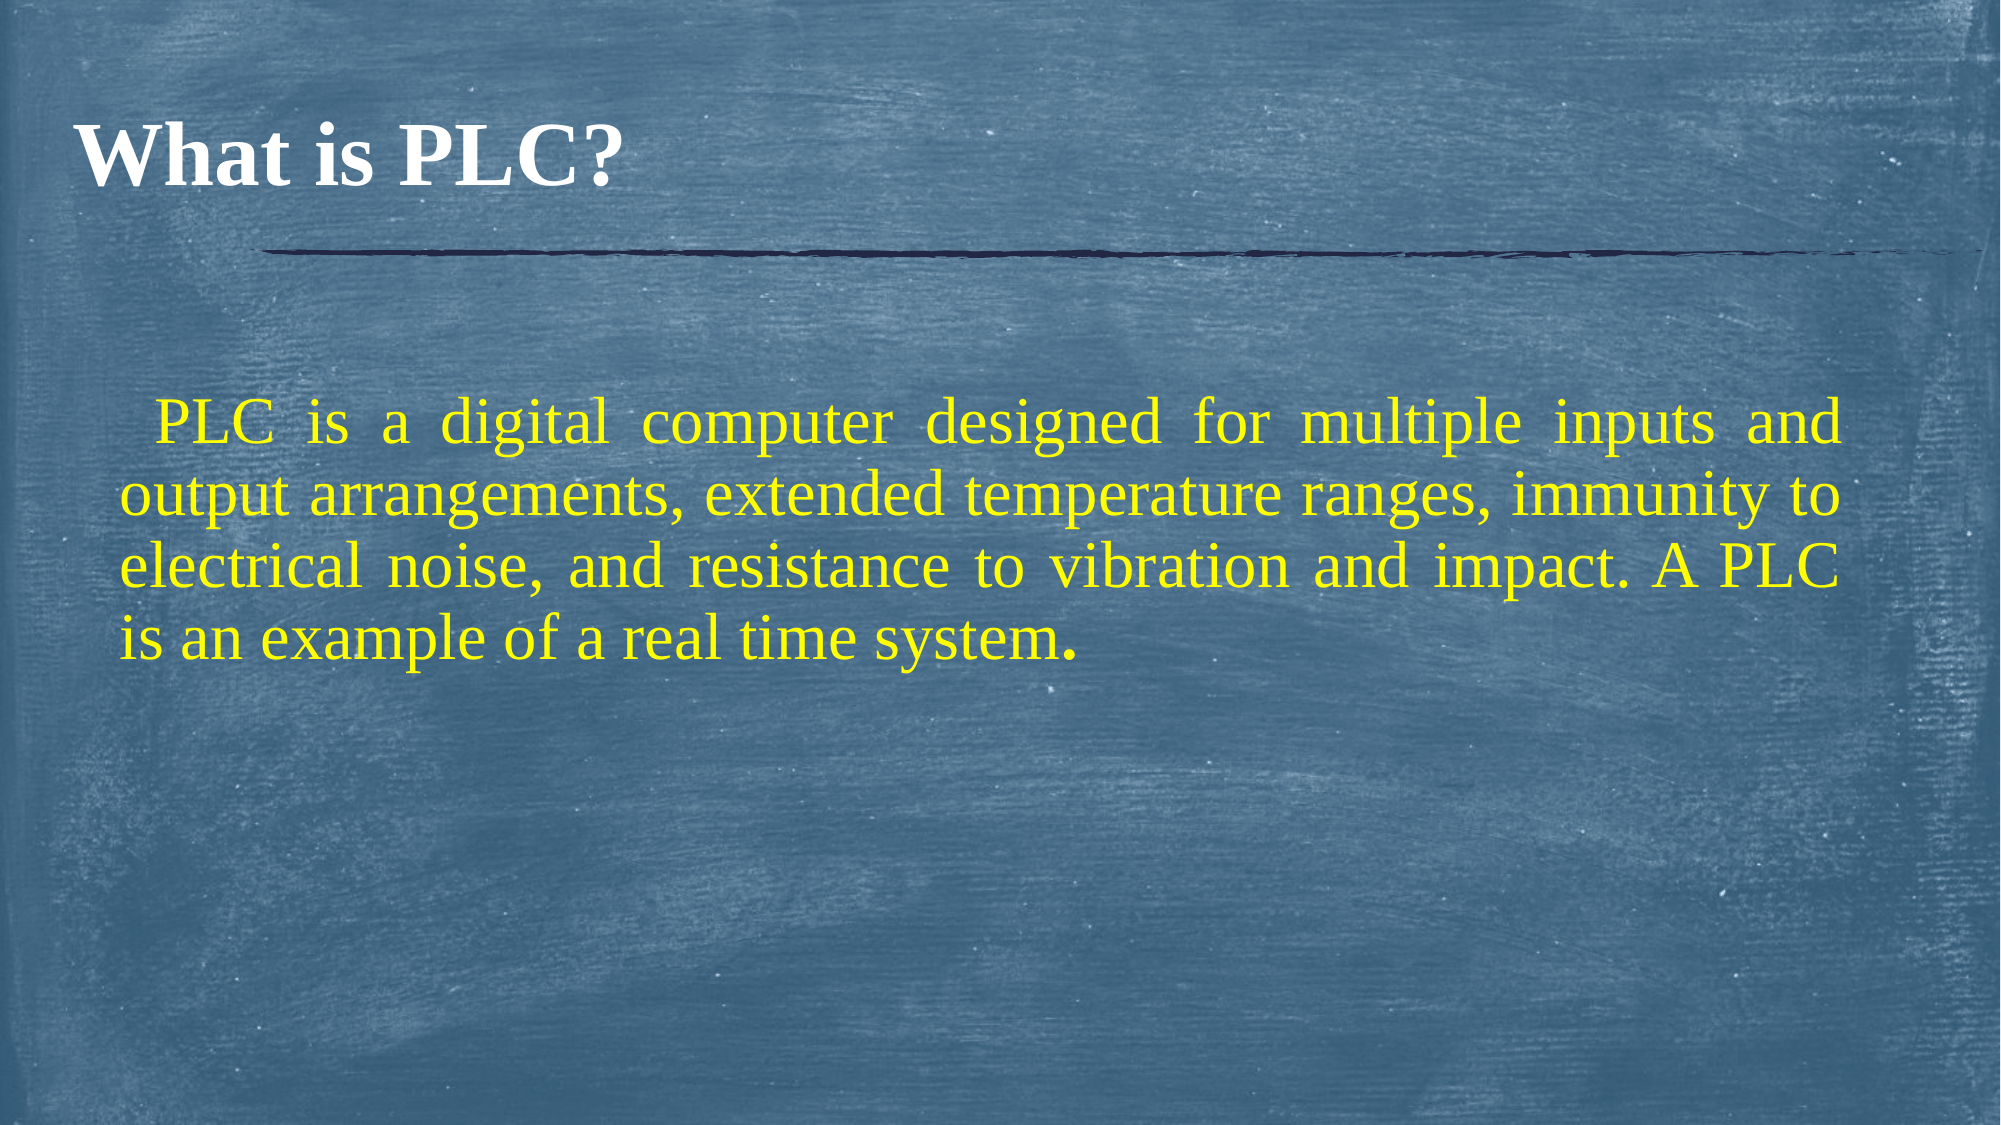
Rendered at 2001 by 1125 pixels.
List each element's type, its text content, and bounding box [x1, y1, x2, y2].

title What is PLC? [39, 60, 1840, 213]
list PLC is a digital computer designed for multiple inputs and output arrangements, extended temperature ranges, immunity to electrical noise, and resistance to vibration and impact. A PLC is an example of a real time system. [59, 287, 1860, 1008]
